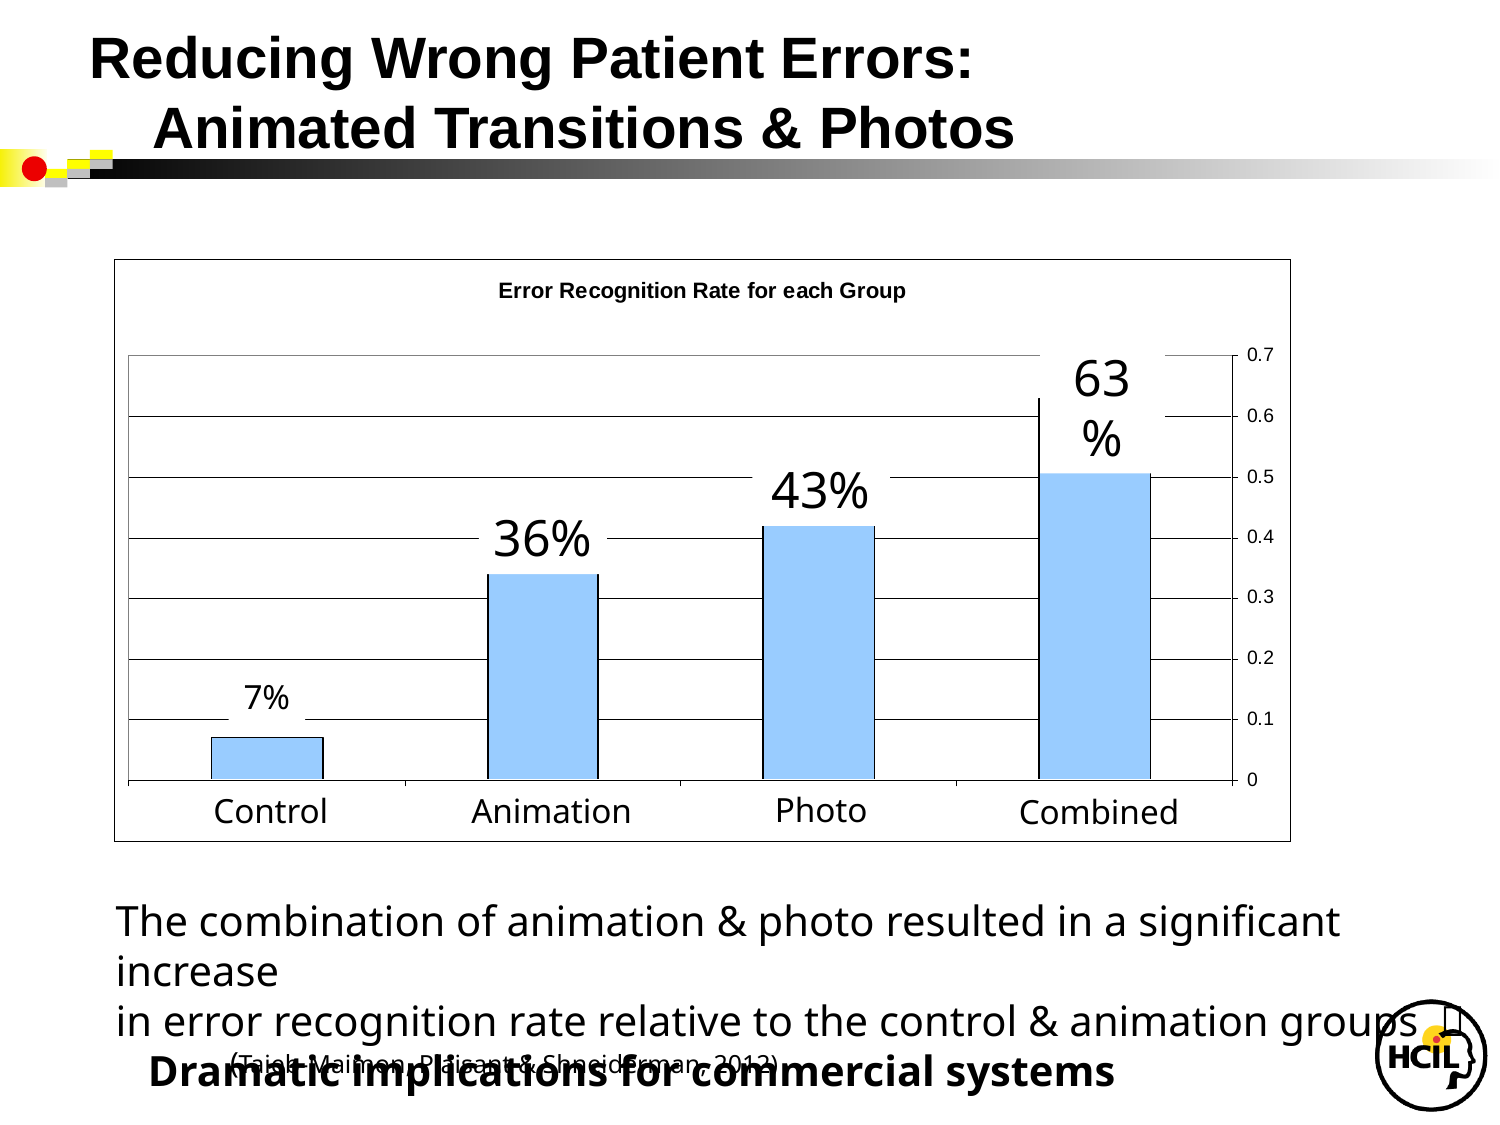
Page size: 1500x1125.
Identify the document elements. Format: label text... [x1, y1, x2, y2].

text_box Reducing Wrong Patient Errors: Animated Transitions & Photos [74, 12, 1425, 200]
picture [1374, 1103, 1488, 1112]
text_box The combination of animation & photo resulted in a significant increase in error recognition rate relative to the control & animation groups  Dramatic implications for commercial systems [100, 887, 1500, 1103]
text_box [105, 251, 1300, 850]
